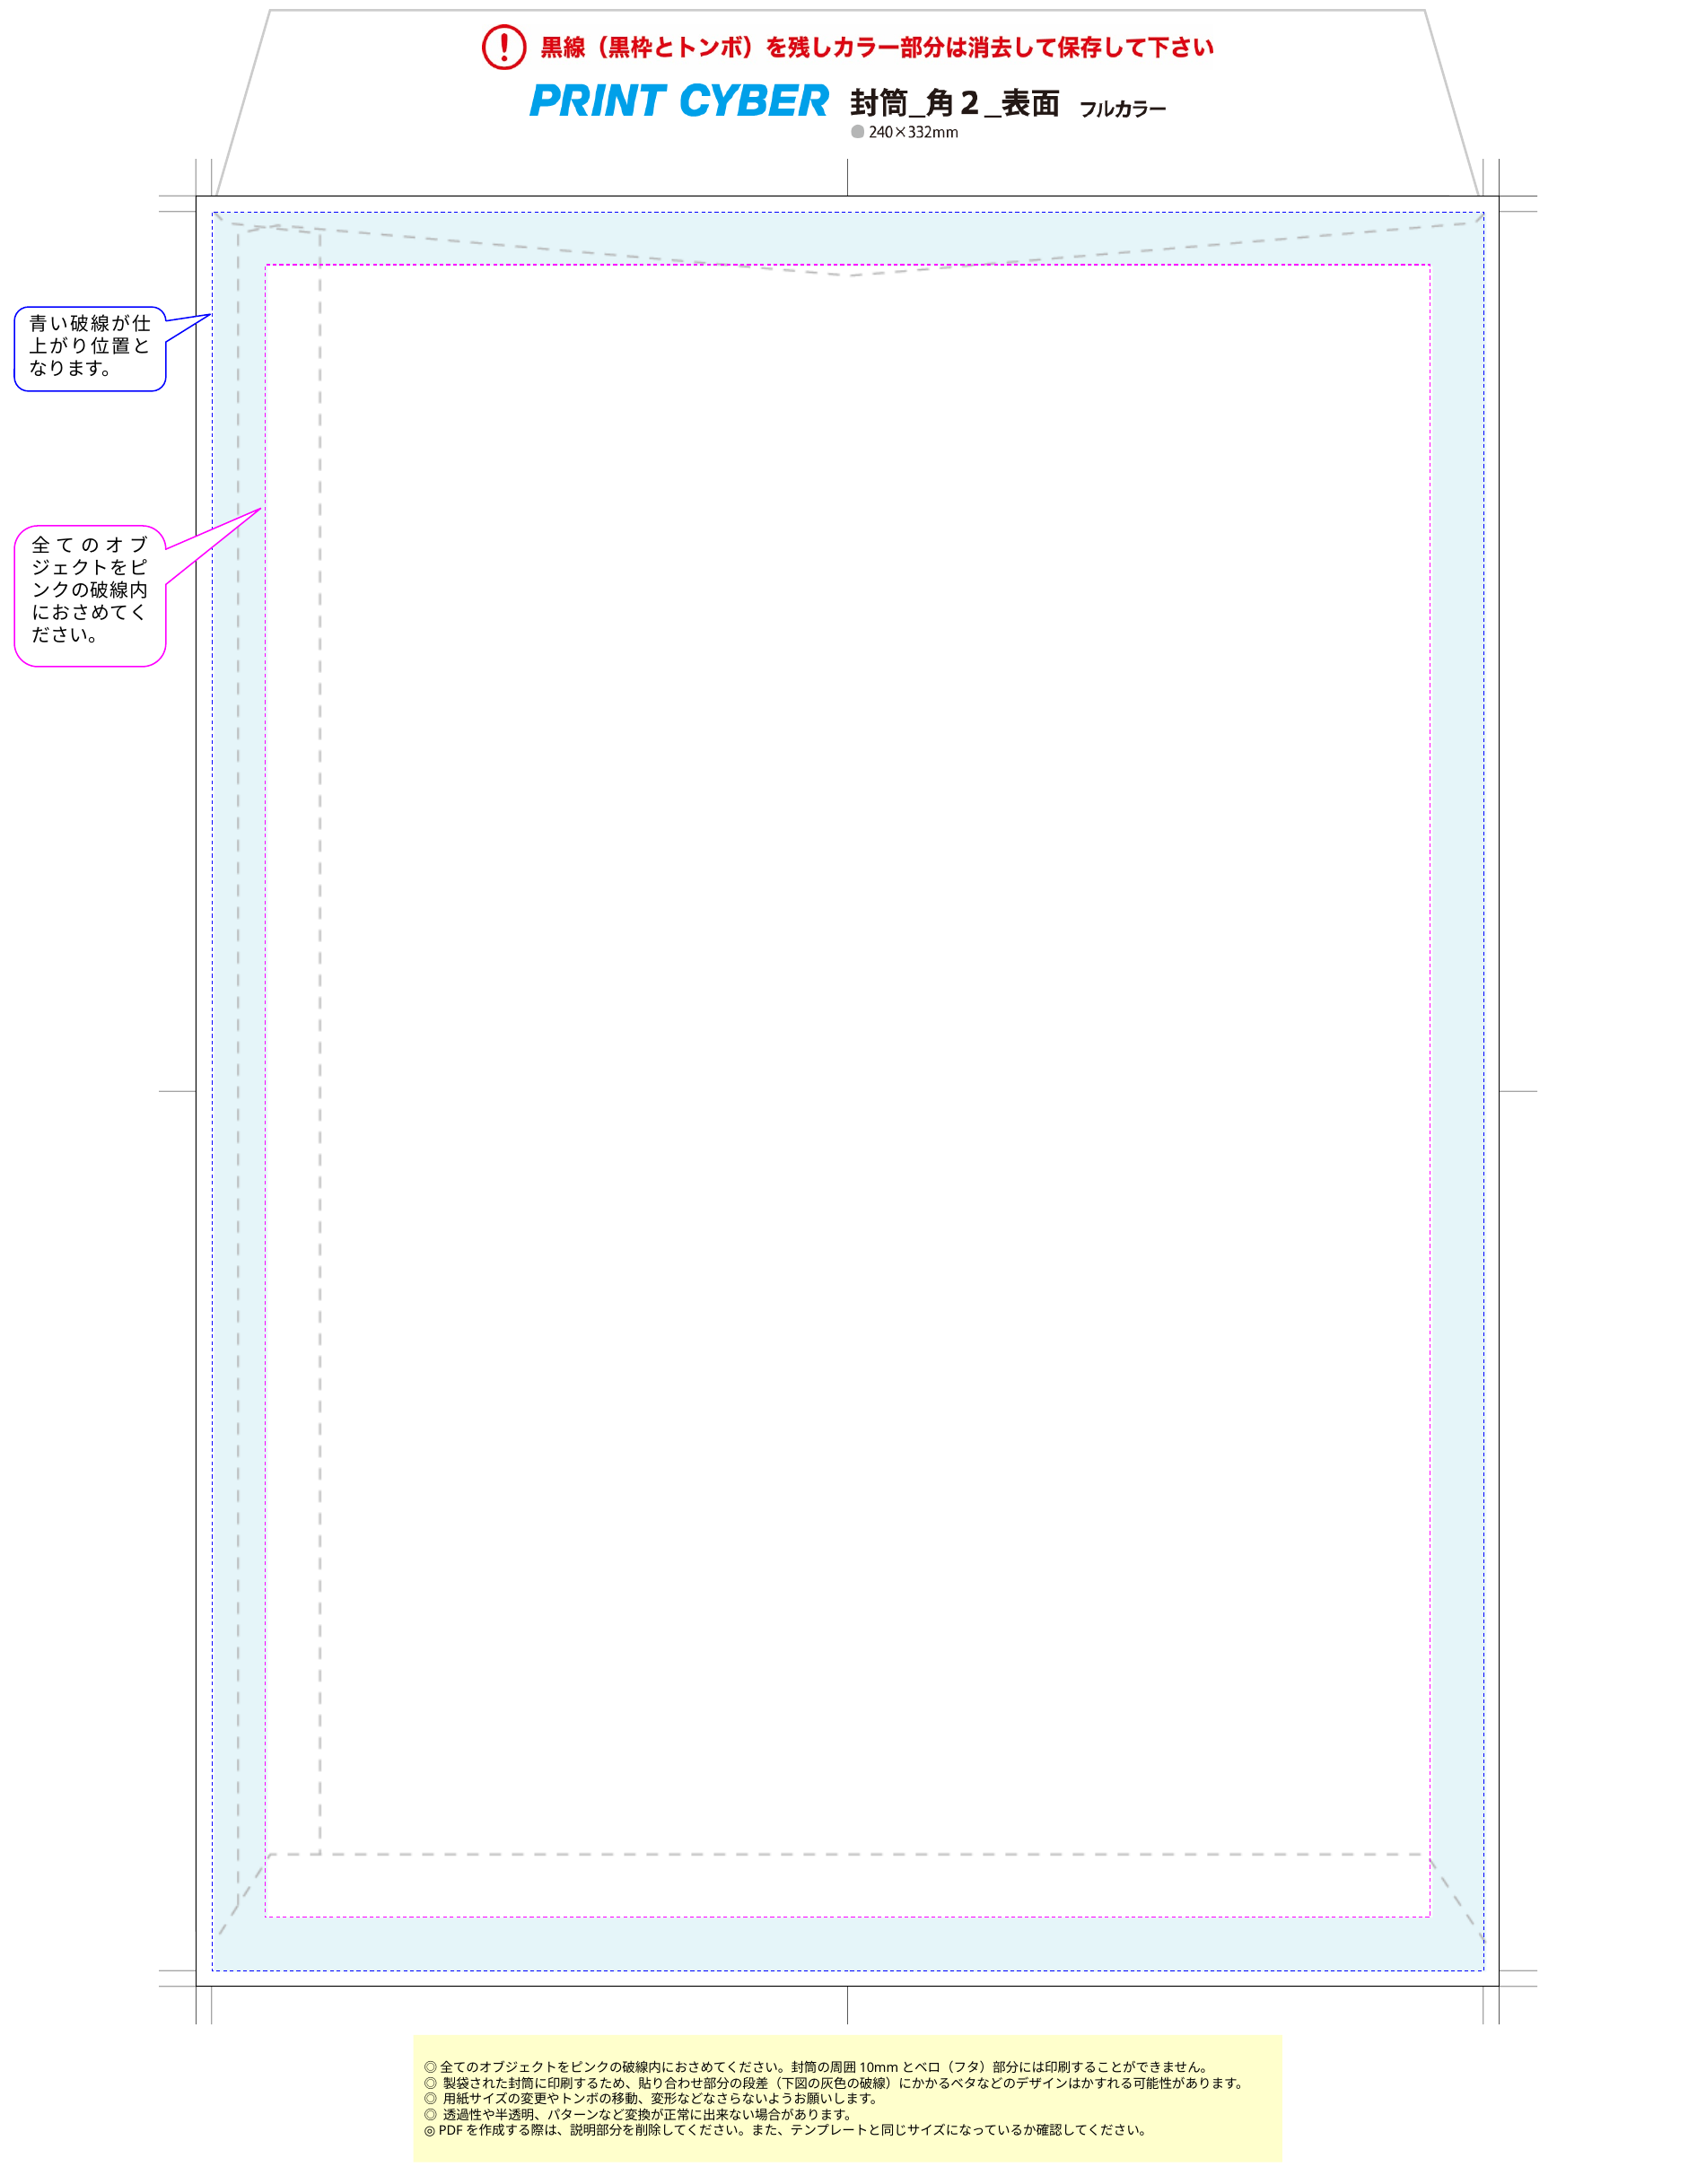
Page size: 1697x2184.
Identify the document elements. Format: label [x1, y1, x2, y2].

picture [720, 83, 731, 95]
picture [214, 212, 1488, 1972]
picture [482, 24, 1213, 70]
picture [811, 92, 820, 99]
picture [750, 92, 758, 96]
picture [543, 92, 552, 99]
picture [748, 103, 757, 109]
picture [529, 83, 536, 110]
picture [572, 92, 582, 99]
picture [621, 83, 630, 101]
picture [529, 83, 1166, 138]
